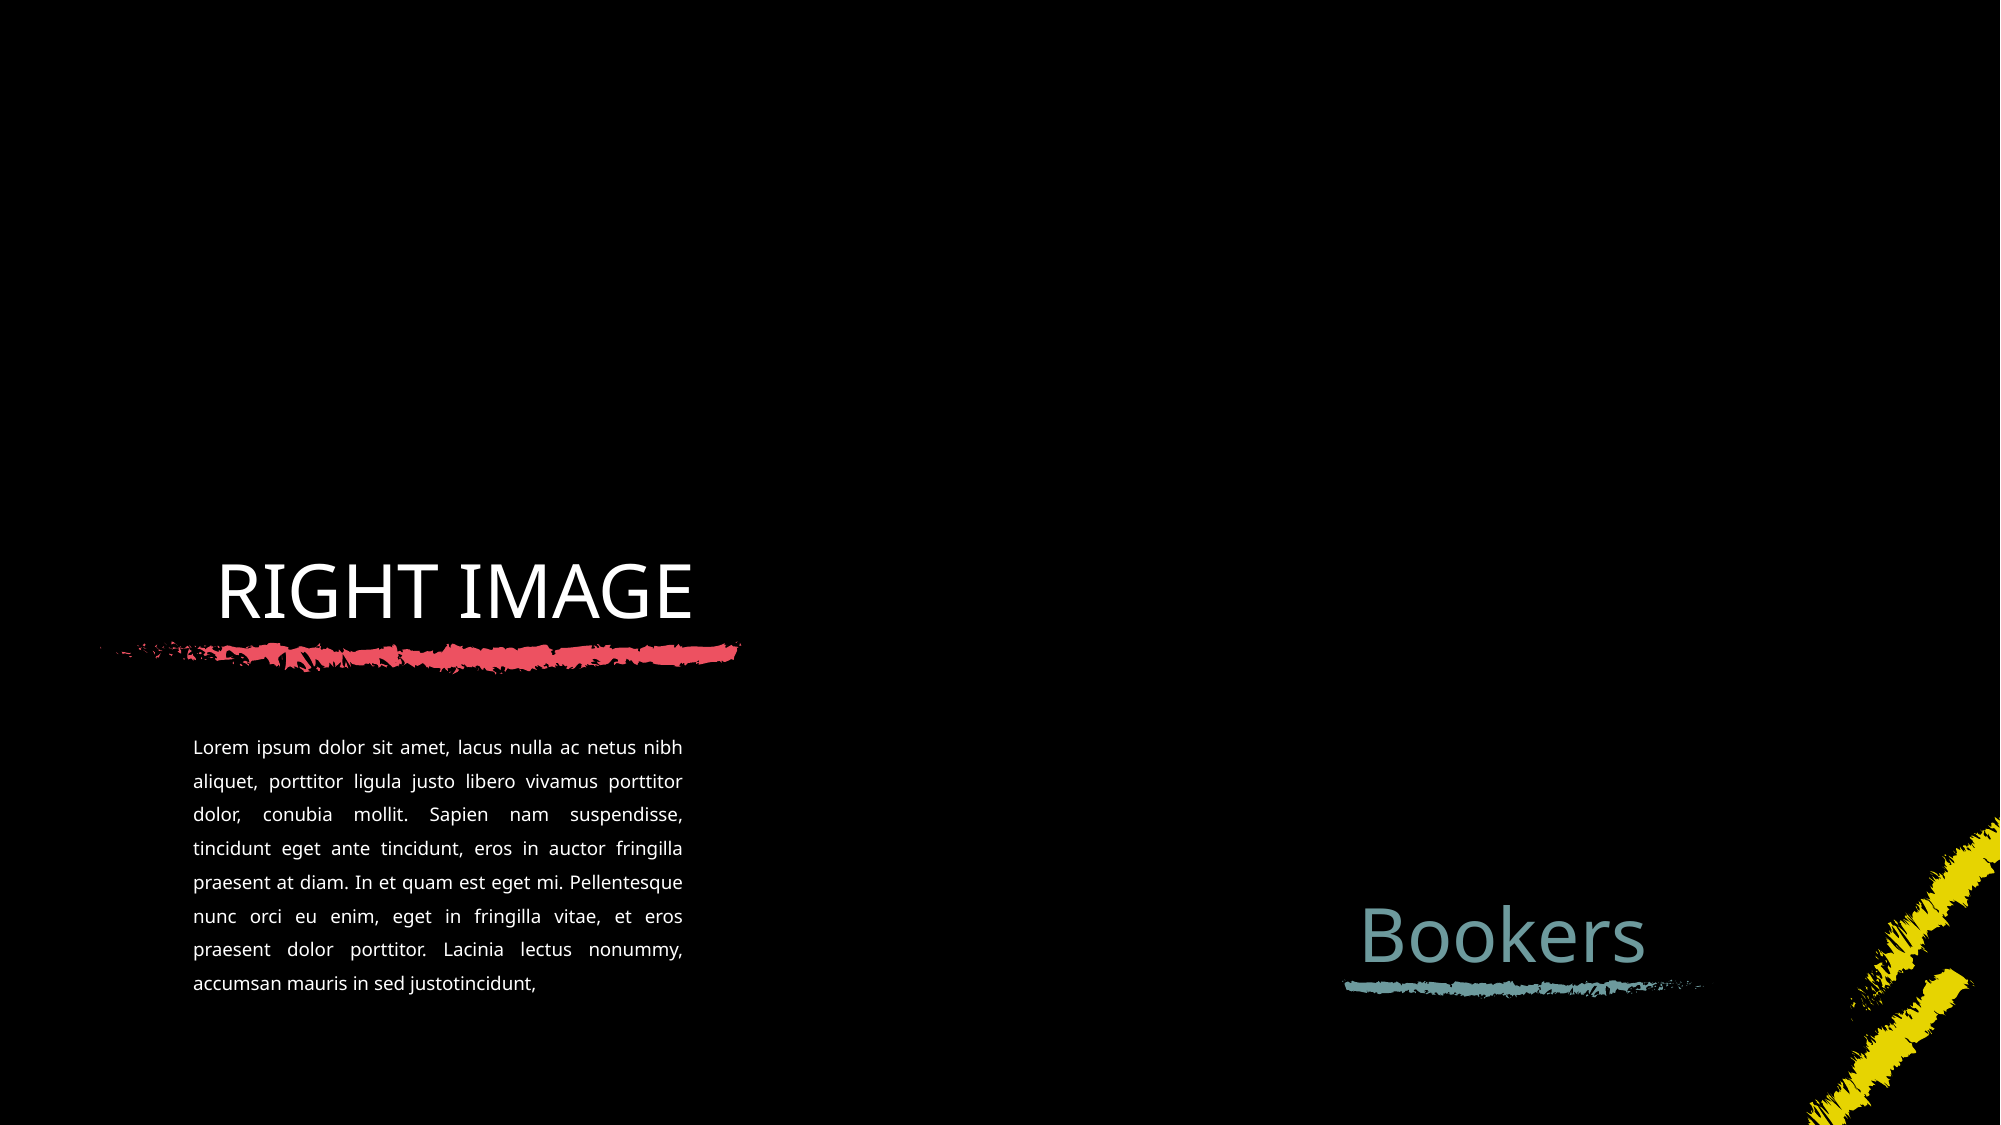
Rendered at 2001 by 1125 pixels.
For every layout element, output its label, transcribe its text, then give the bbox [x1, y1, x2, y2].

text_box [1771, 784, 2000, 1125]
picture [1146, 74, 1915, 1052]
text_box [100, 639, 742, 675]
text_box Lorem ipsum dolor sit amet, lacus nulla ac netus nibh aliquet, porttitor ligula justo libero vivamus porttitor dolor, conubia mollit. Sapien nam suspendisse, tincidunt eget ante tincidunt, eros in auctor fringilla praesent at diam. In et quam est eget mi. Pellentesque nunc orci eu enim, eget in fringilla vitae, et eros praesent dolor porttitor. Lacinia lectus nonummy, accumsan mauris in sed justotincidunt, [178, 717, 698, 1002]
text_box RIGHT IMAGE [175, 523, 736, 639]
